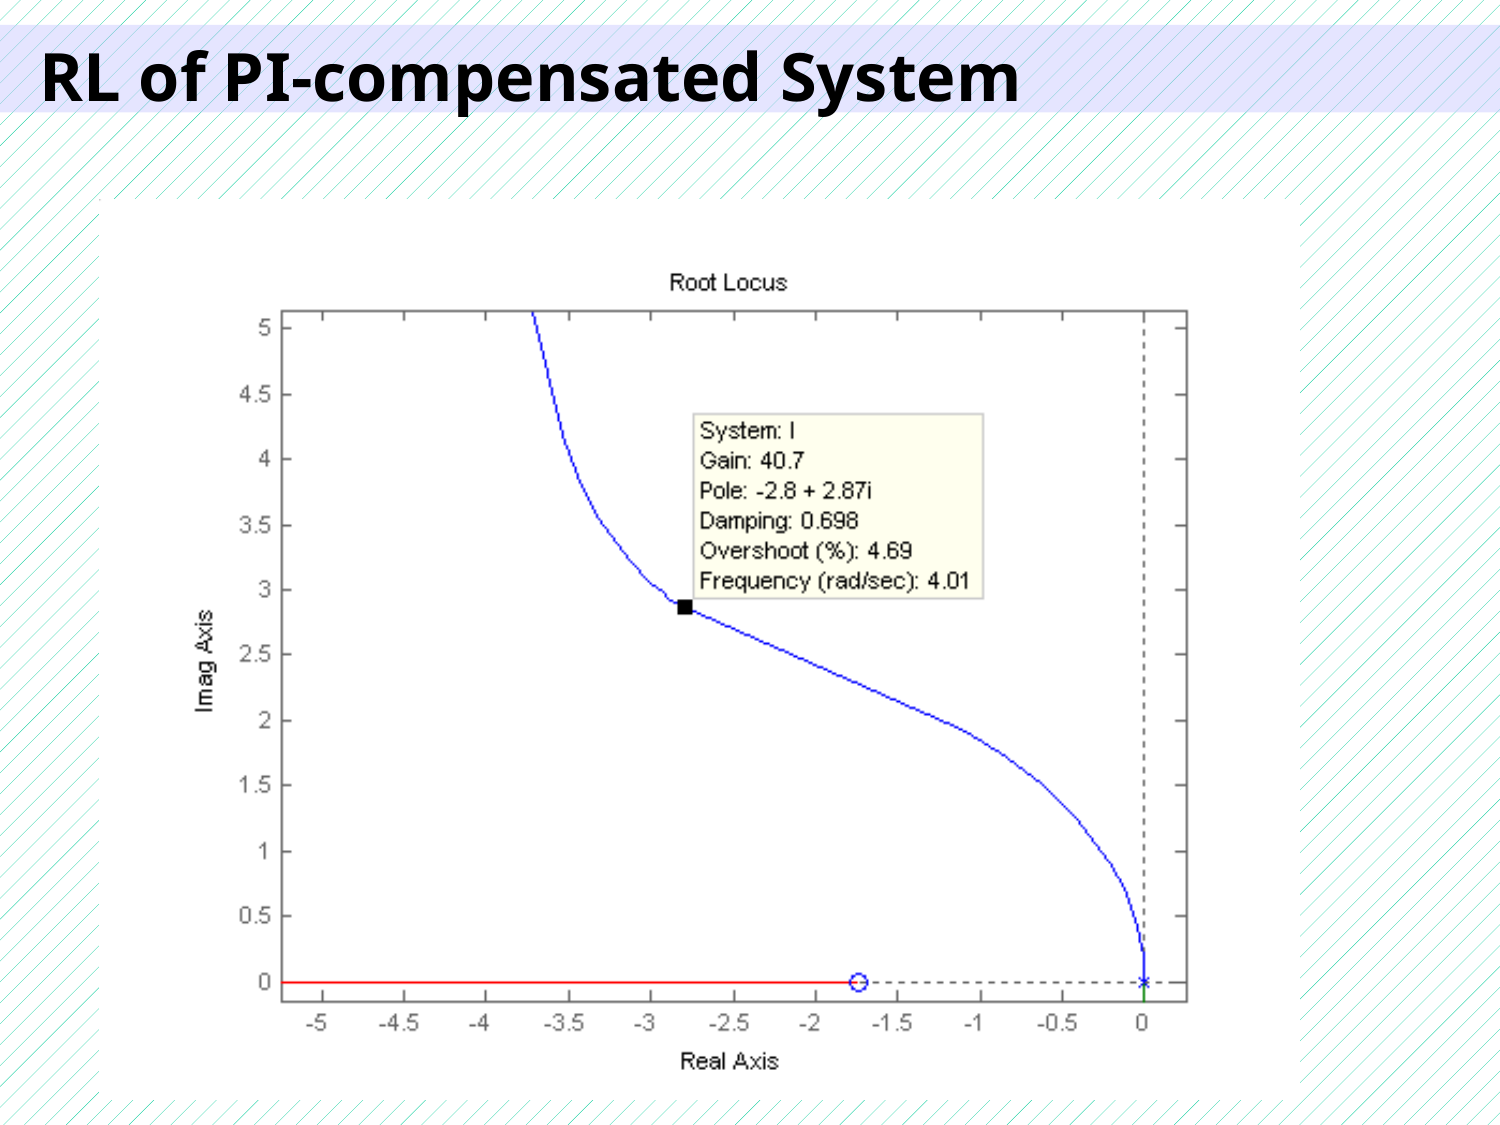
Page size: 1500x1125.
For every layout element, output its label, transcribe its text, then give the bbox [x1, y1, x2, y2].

picture [99, 199, 1301, 1101]
title RL of PI-compensated System [24, 24, 1476, 126]
